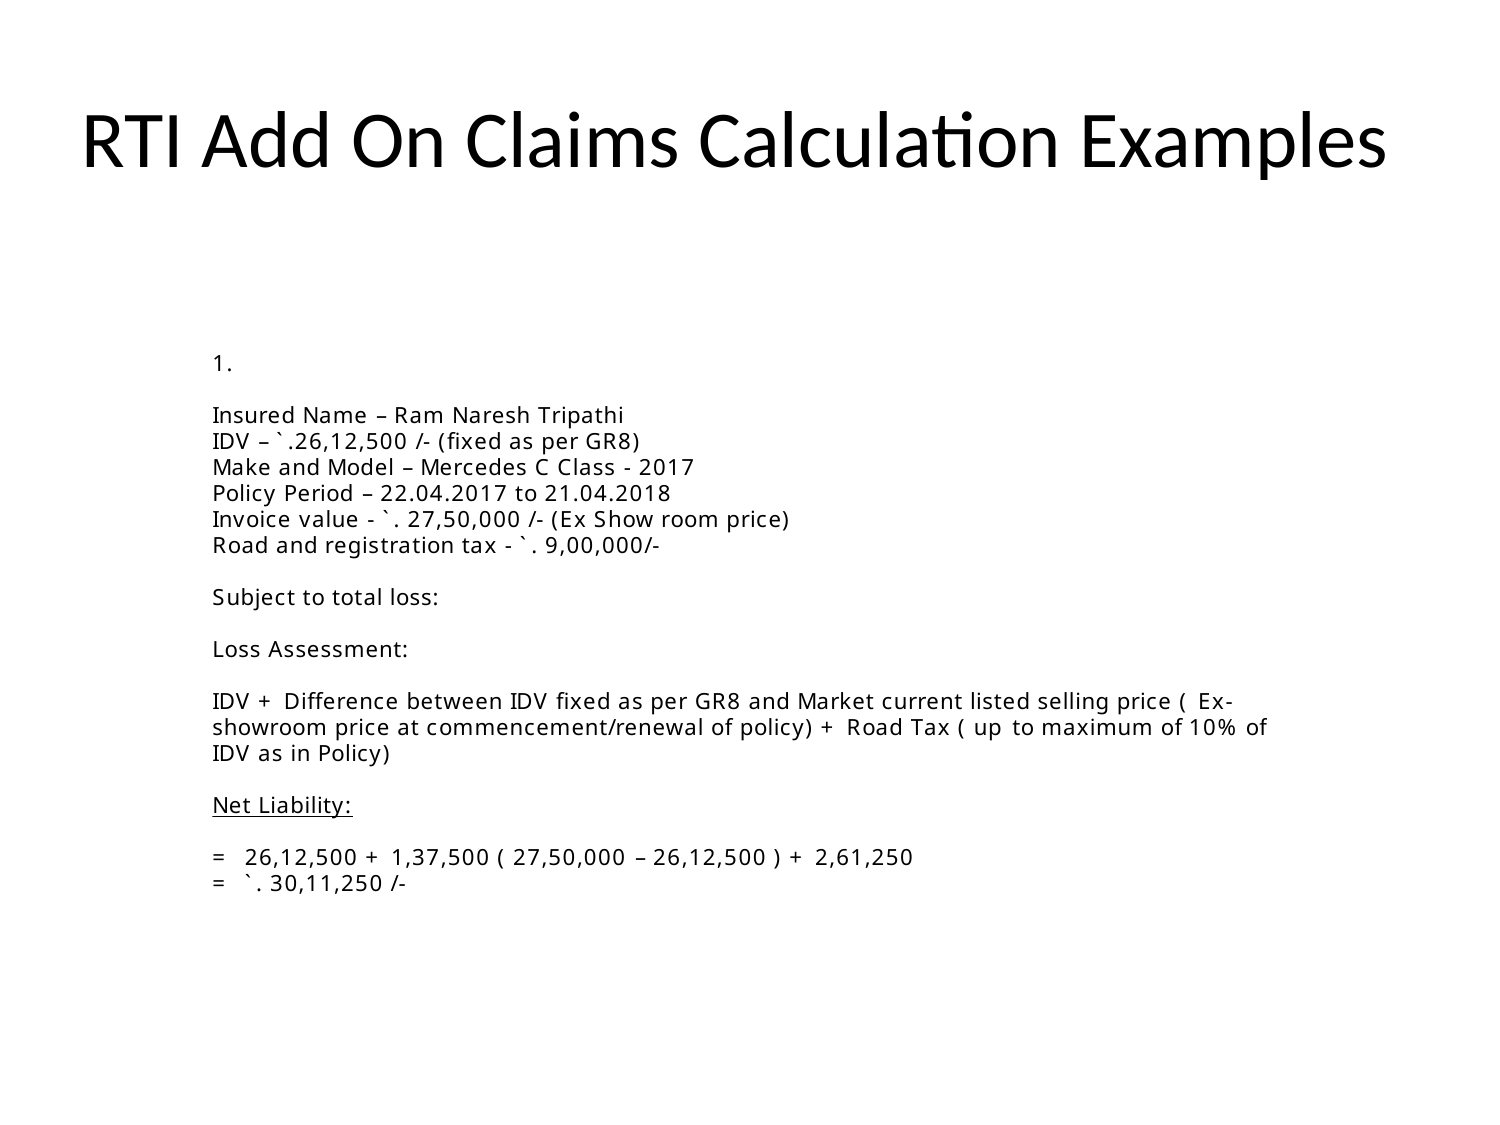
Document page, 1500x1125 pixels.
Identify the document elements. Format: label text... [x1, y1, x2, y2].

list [212, 324, 1267, 896]
title RTI Add On Claims Calculation Examples [60, 41, 1411, 229]
